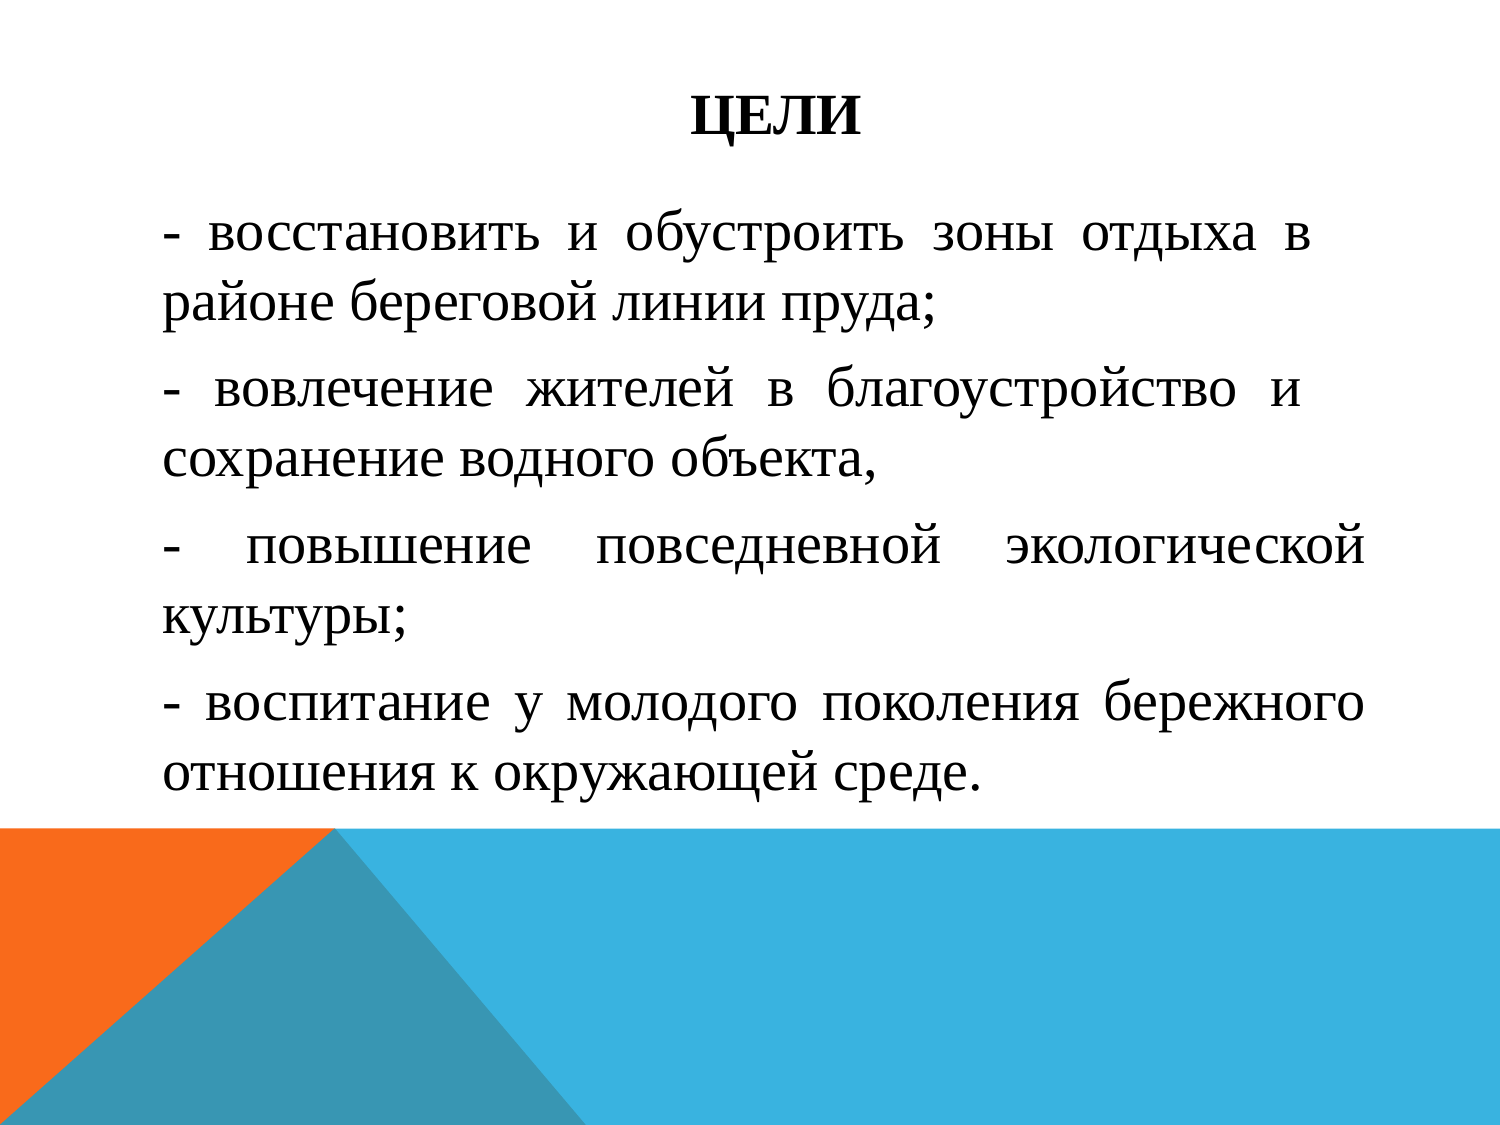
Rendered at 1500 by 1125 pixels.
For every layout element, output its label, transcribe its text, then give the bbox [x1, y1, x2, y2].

title Цели [159, 66, 1394, 157]
list - восстановить и обустроить зоны отдыха в районе береговой линии пруда; - вовлечение жителей в благоустройство и сохранение водного объекта, - повышение повседневной экологической культуры; - воспитание у молодого поколения бережного отношения к окружающей среде. [147, 184, 1382, 858]
